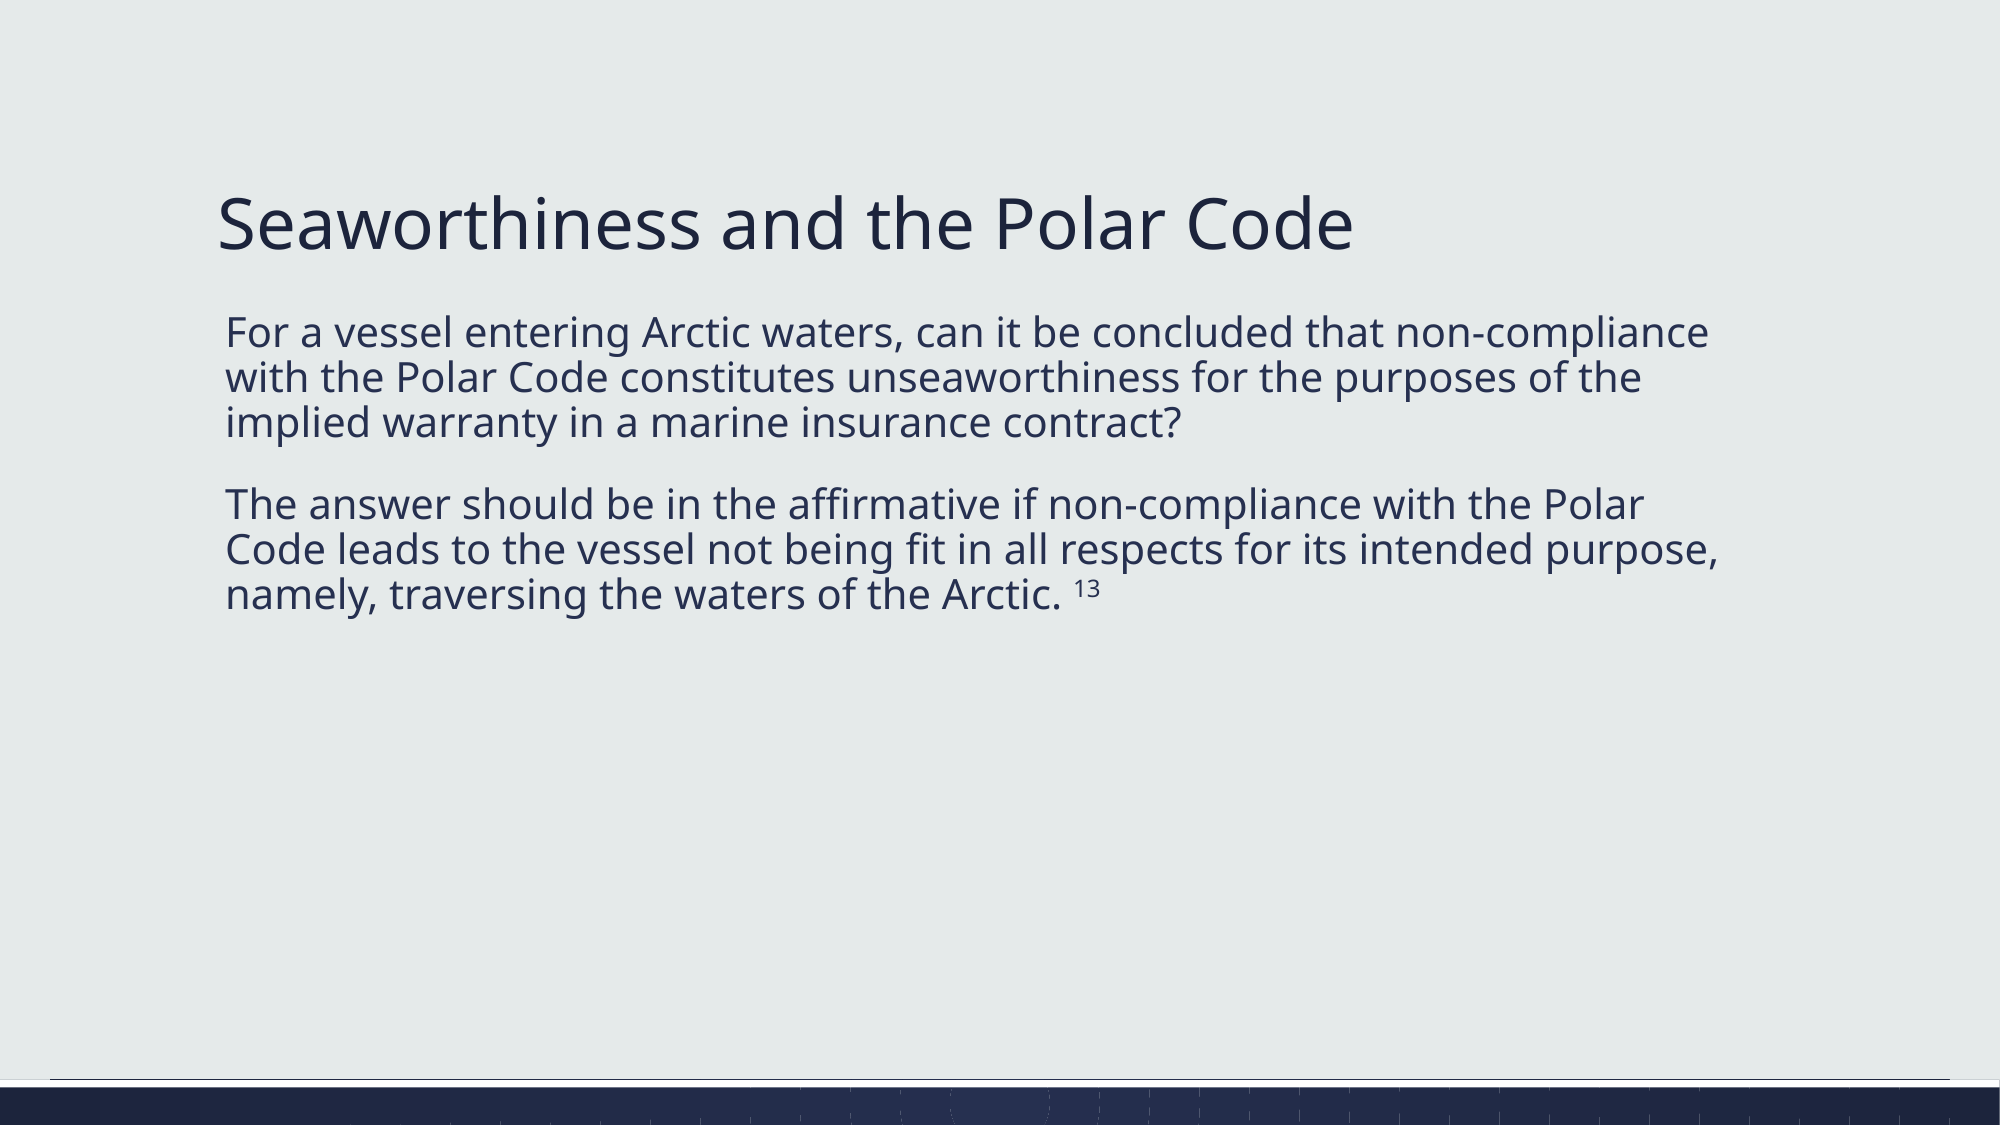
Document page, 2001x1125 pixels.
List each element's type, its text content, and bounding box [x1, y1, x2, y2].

list For a vessel entering Arctic waters, can it be concluded that non-compliance with the Polar Code constitutes unseaworthiness for the purposes of the implied warranty in a marine insurance contract? The answer should be in the affirmative if non-compliance with the Polar Code leads to the vessel not being fit in all respects for its intended purpose, namely, traversing the waters of the Arctic. 13 [202, 304, 1756, 981]
title Seaworthiness and the Polar Code [202, 70, 1763, 273]
